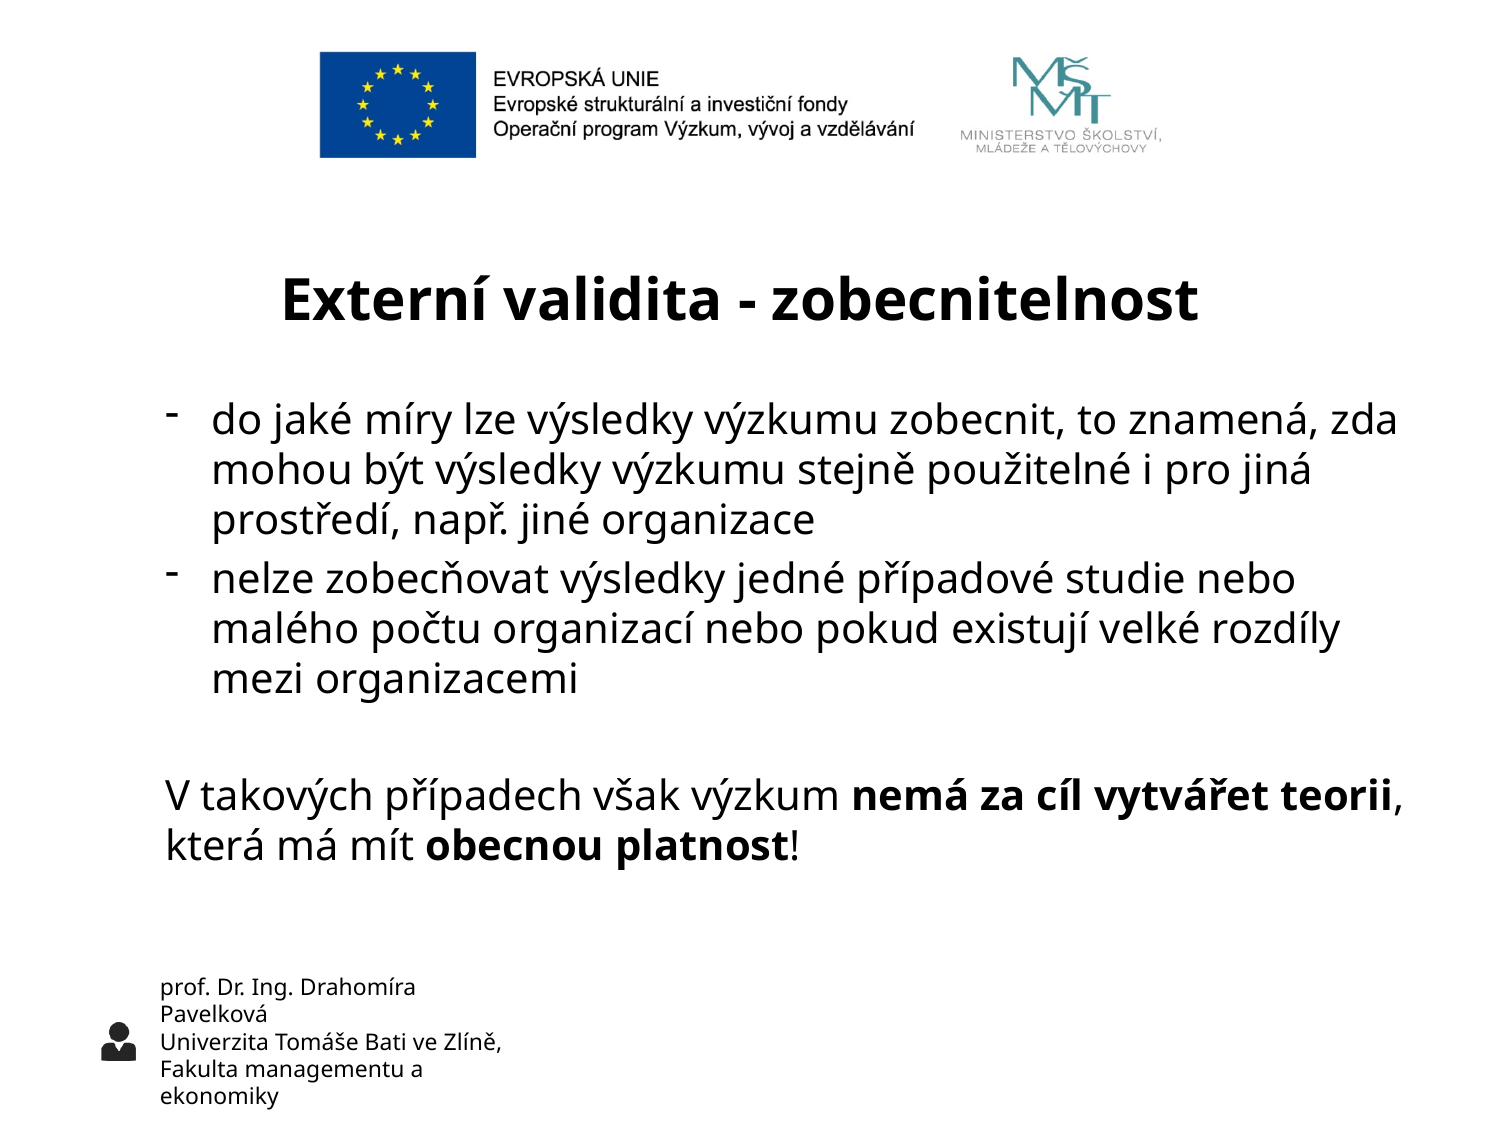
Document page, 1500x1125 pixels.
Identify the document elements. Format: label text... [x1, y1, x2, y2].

list do jaké míry lze výsledky výzkumu zobecnit, to znamená, zda mohou být výsledky výzkumu stejně použitelné i pro jiná prostředí, např. jiné organizace nelze zobecňovat výsledky jedné případové studie nebo malého počtu organizací nebo pokud existují velké rozdíly mezi organizacemi V takových případech však výzkum nemá za cíl vytvářet teorii, která má mít obecnou platnost! [75, 385, 1425, 1005]
text_box [529, 611, 561, 673]
picture [101, 1021, 136, 1062]
title Externí validita - zobecnitelnost [65, 223, 1416, 372]
footer prof. Dr. Ing. Drahomíra Pavelková Univerzita Tomáše Bati ve Zlíně, Fakulta managementu a ekonomiky [145, 999, 526, 1083]
picture [267, 0, 1213, 210]
